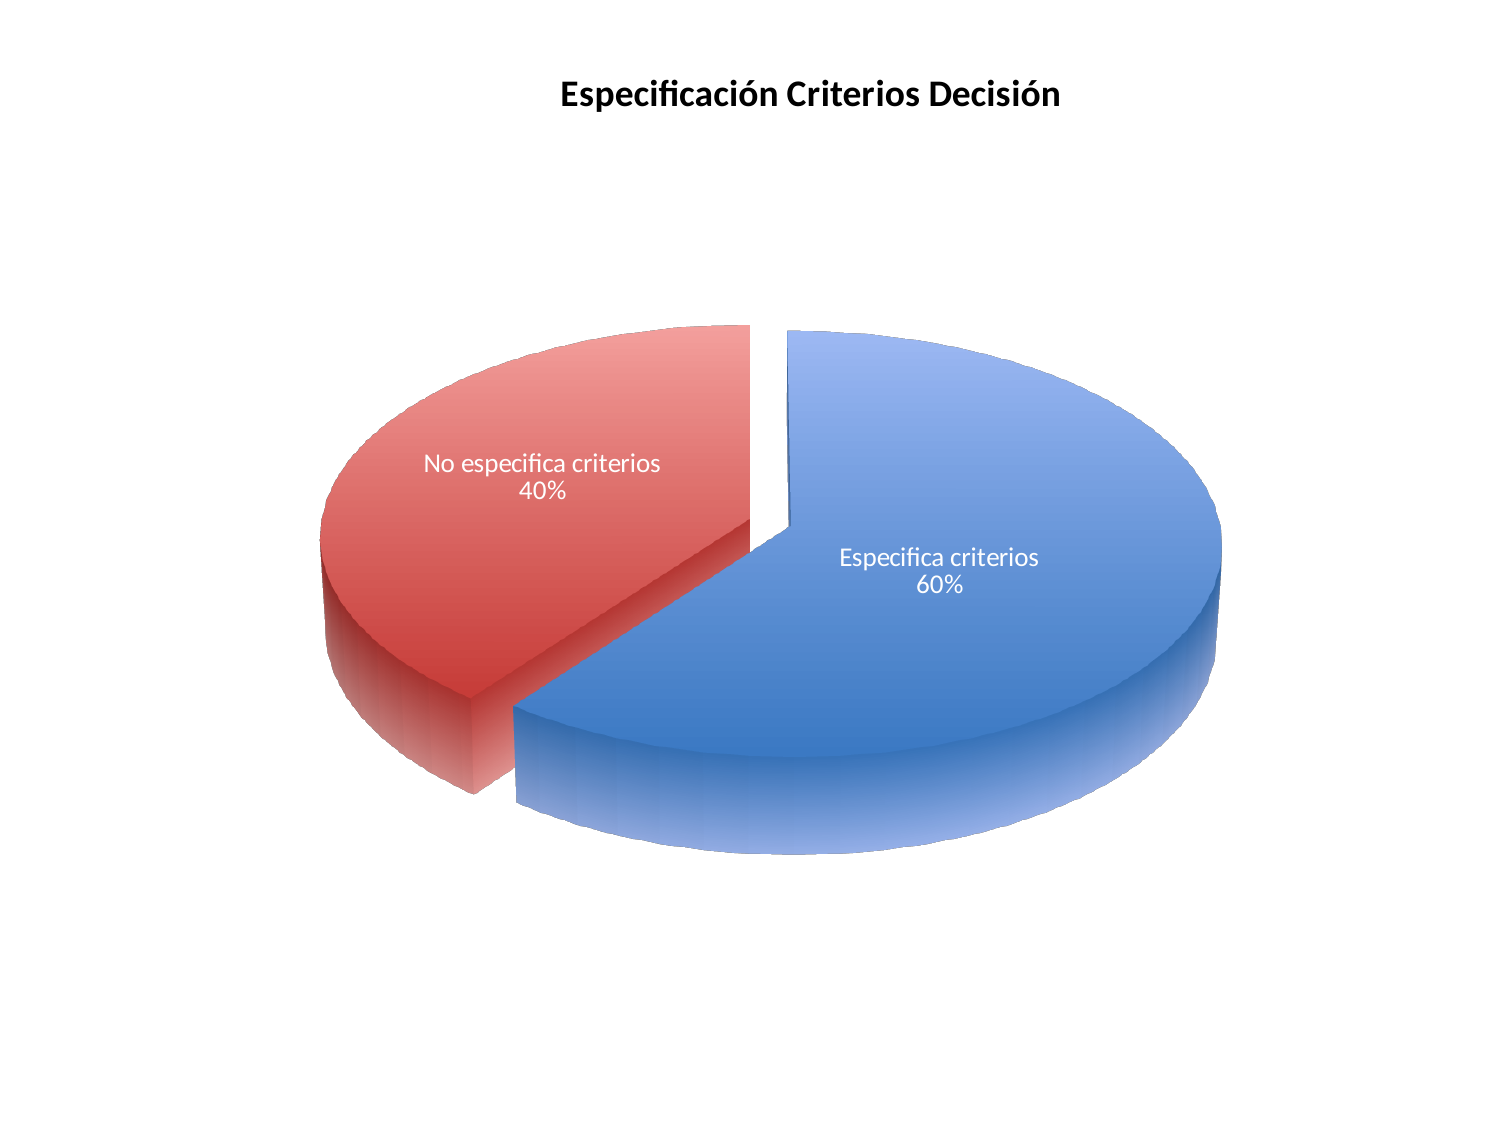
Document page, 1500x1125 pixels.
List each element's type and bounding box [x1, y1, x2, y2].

chart [41, 30, 1459, 1063]
